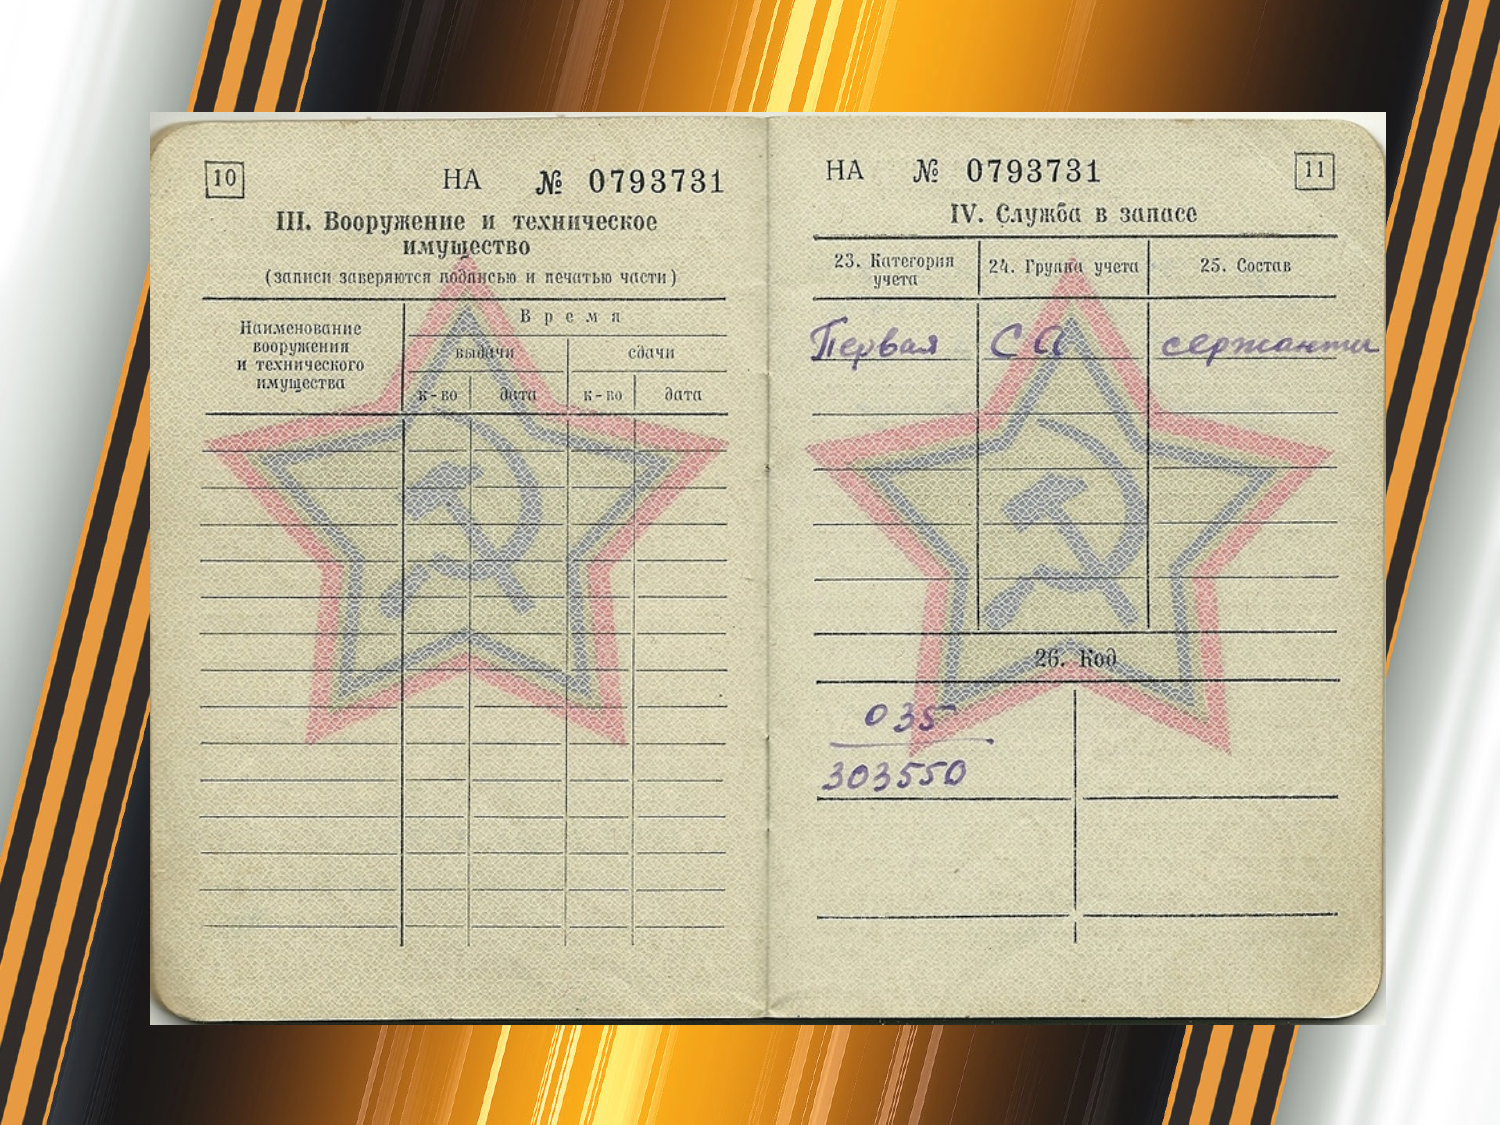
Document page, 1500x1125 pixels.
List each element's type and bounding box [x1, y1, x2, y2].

list [149, 112, 1386, 1026]
